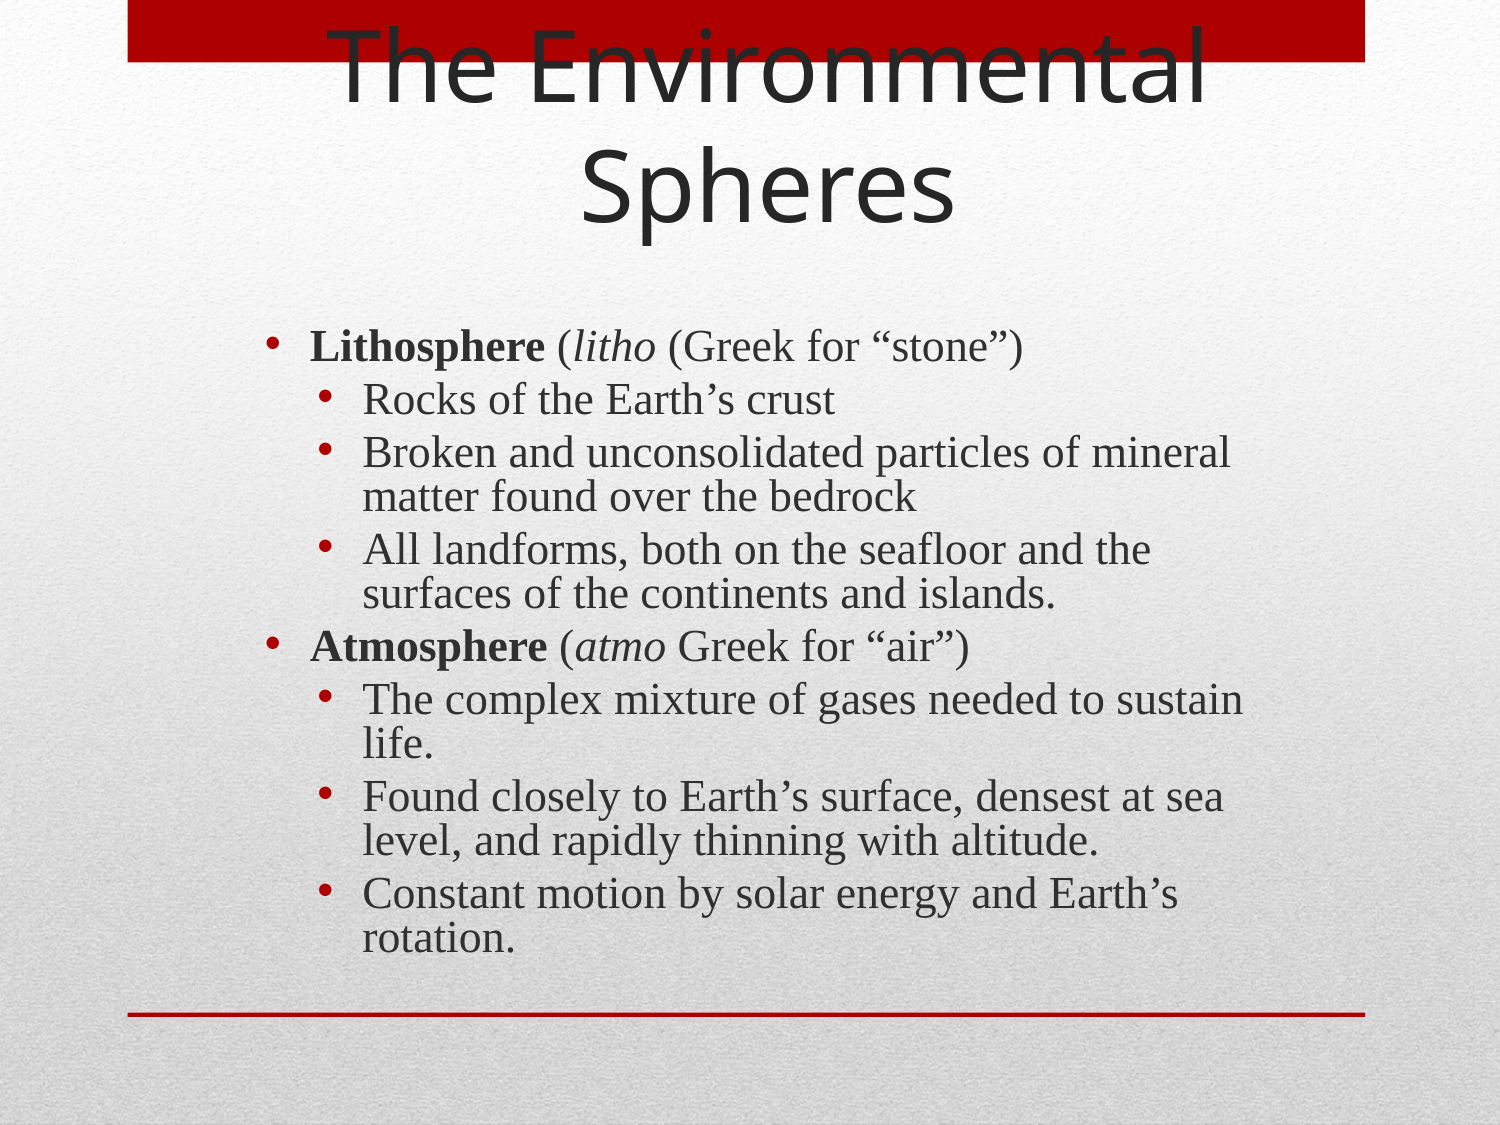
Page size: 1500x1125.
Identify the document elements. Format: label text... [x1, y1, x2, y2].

list Lithosphere (litho (Greek for “stone”) Rocks of the Earth’s crust Broken and unconsolidated particles of mineral matter found over the bedrock All landforms, both on the seafloor and the surfaces of the continents and islands. Atmosphere (atmo Greek for “air”) The complex mixture of gases needed to sustain life. Found closely to Earth’s surface, densest at sea level, and rapidly thinning with altitude. Constant motion by solar energy and Earth’s rotation. [249, 275, 1313, 1013]
title The Environmental Spheres [125, 87, 1413, 250]
